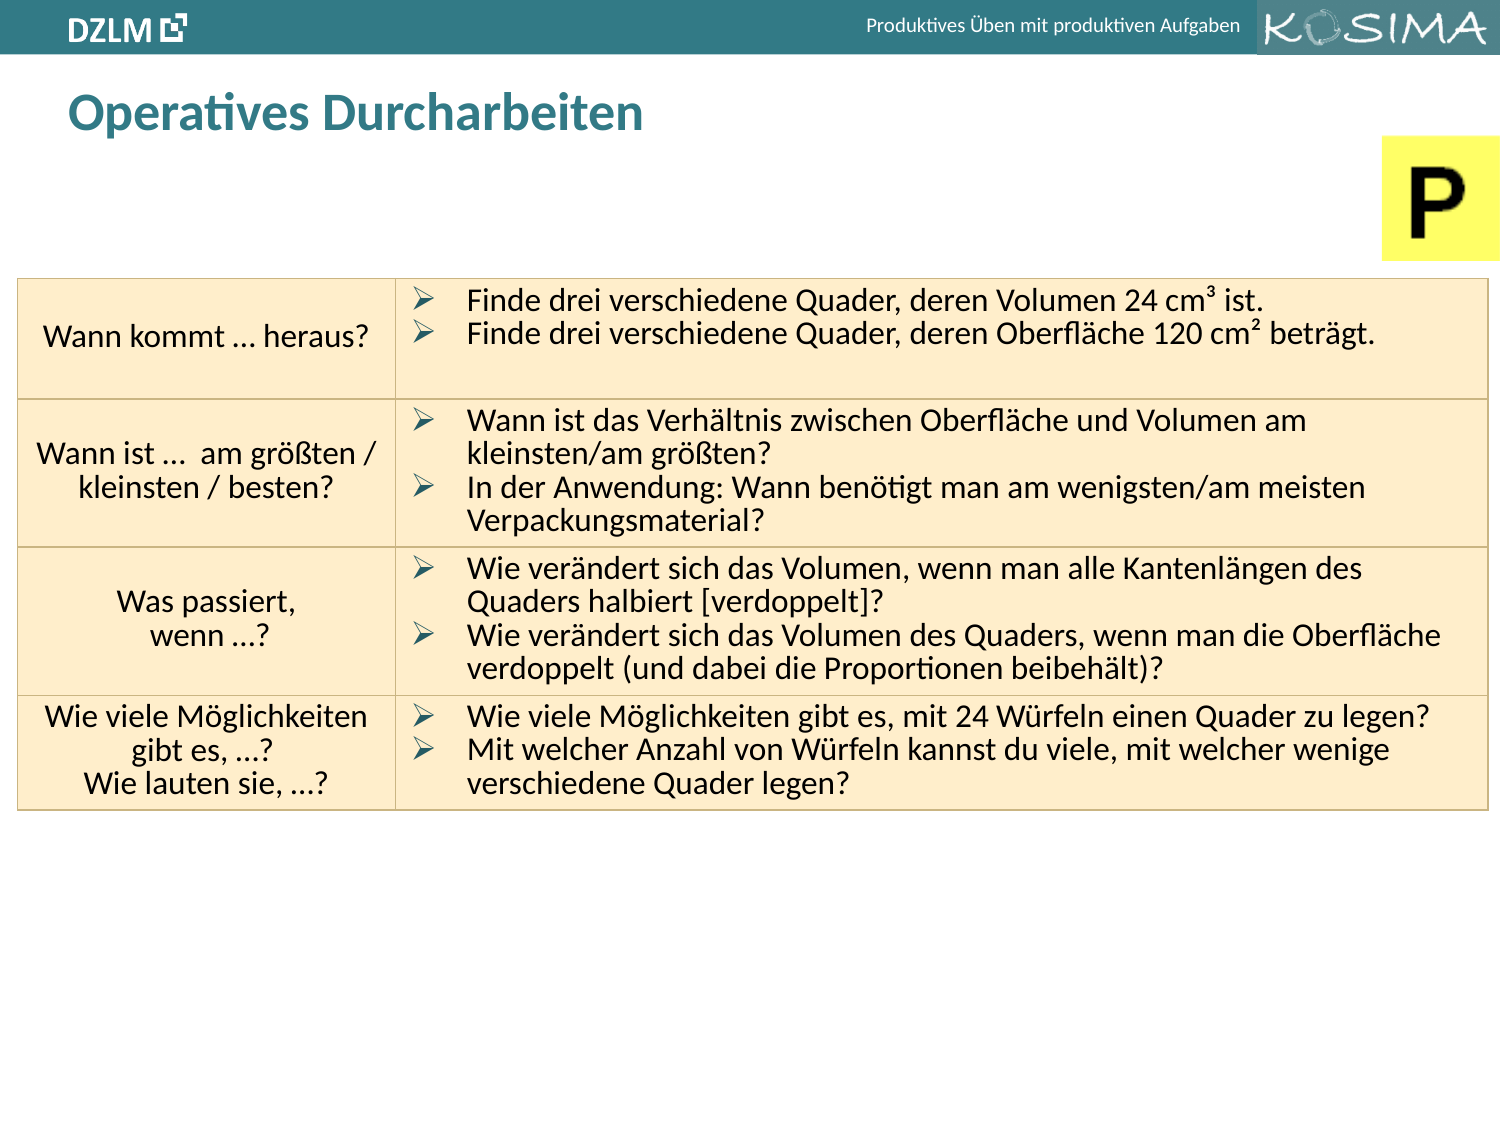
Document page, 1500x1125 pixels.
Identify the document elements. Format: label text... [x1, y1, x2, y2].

table_cell Was passiert, wenn …? [18, 548, 395, 695]
table_cell Wann ist das Verhältnis zwischen Oberfläche und Volumen am kleinsten/am größten? In der Anwendung: Wann benötigt man am wenigsten/am meisten Verpackungsmaterial? [396, 400, 1487, 546]
title Operatives Durcharbeiten [53, 68, 1436, 149]
table_cell Wann ist … am größten / kleinsten / besten? [18, 400, 395, 546]
table_cell Wie viele Möglichkeiten gibt es, …? Wie lauten sie, …? [18, 696, 395, 809]
table_cell Wie verändert sich das Volumen, wenn man alle Kantenlängen des Quaders halbiert [verdoppelt]? Wie verändert sich das Volumen des Quaders, wenn man die Oberfläche verdoppelt (und dabei die Proportionen beibehält)? [396, 548, 1487, 695]
table_header Finde drei verschiedene Quader, deren Volumen 24 cm³ ist. Finde drei verschiedene Quader, deren Oberfläche 120 cm² beträgt. [396, 279, 1487, 398]
table_header Wann kommt … heraus? [18, 279, 395, 398]
picture [1381, 125, 1500, 261]
table_cell Wie viele Möglichkeiten gibt es, mit 24 Würfeln einen Quader zu legen? Mit welcher Anzahl von Würfeln kannst du viele, mit welcher wenige verschiedene Quader legen? [396, 696, 1487, 809]
